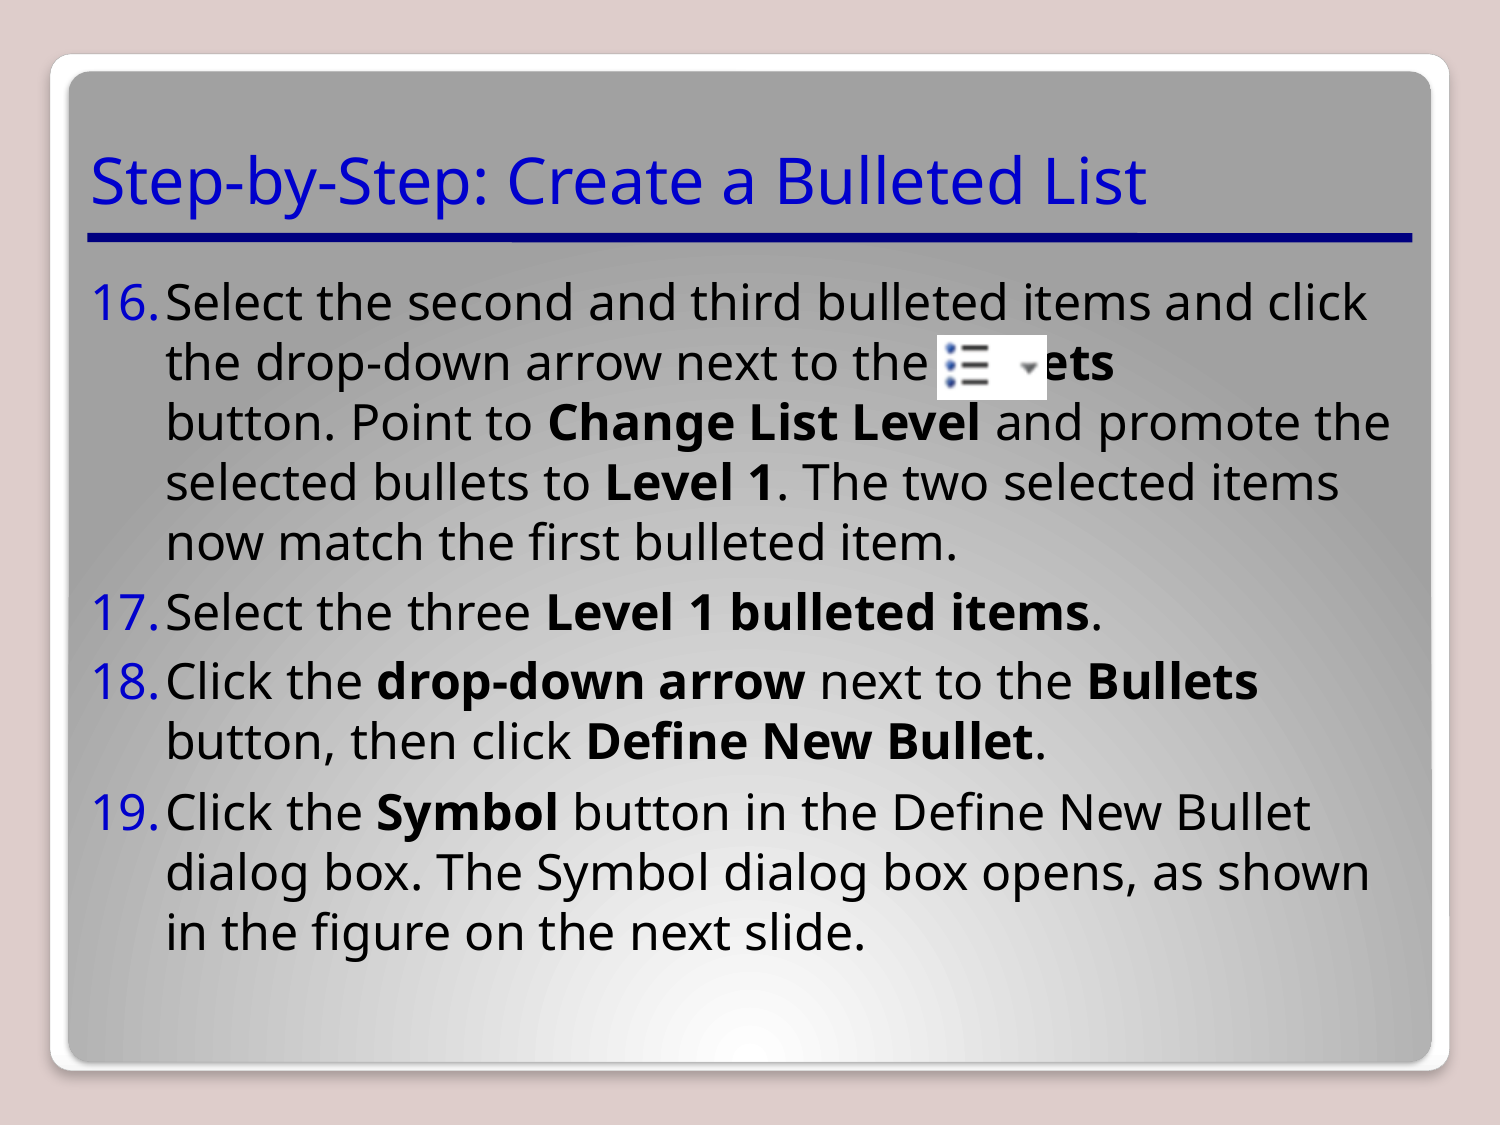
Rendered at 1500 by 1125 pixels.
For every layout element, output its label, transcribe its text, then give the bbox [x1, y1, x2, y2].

title Step-by-Step: Create a Bulleted List [74, 74, 1426, 226]
list Select the second and third bulleted items and click the drop-down arrow next to the Bullets button. Point to Change List Level and promote the selected bullets to Level 1. The two selected items now match the first bulleted item. Select the three Level 1 bulleted items. Click the drop-down arrow next to the Bullets button, then click Define New Bullet. Click the Symbol button in the Define New Bullet dialog box. The Symbol dialog box opens, as shown in the figure on the next slide. [75, 262, 1425, 1063]
picture [937, 335, 1048, 401]
